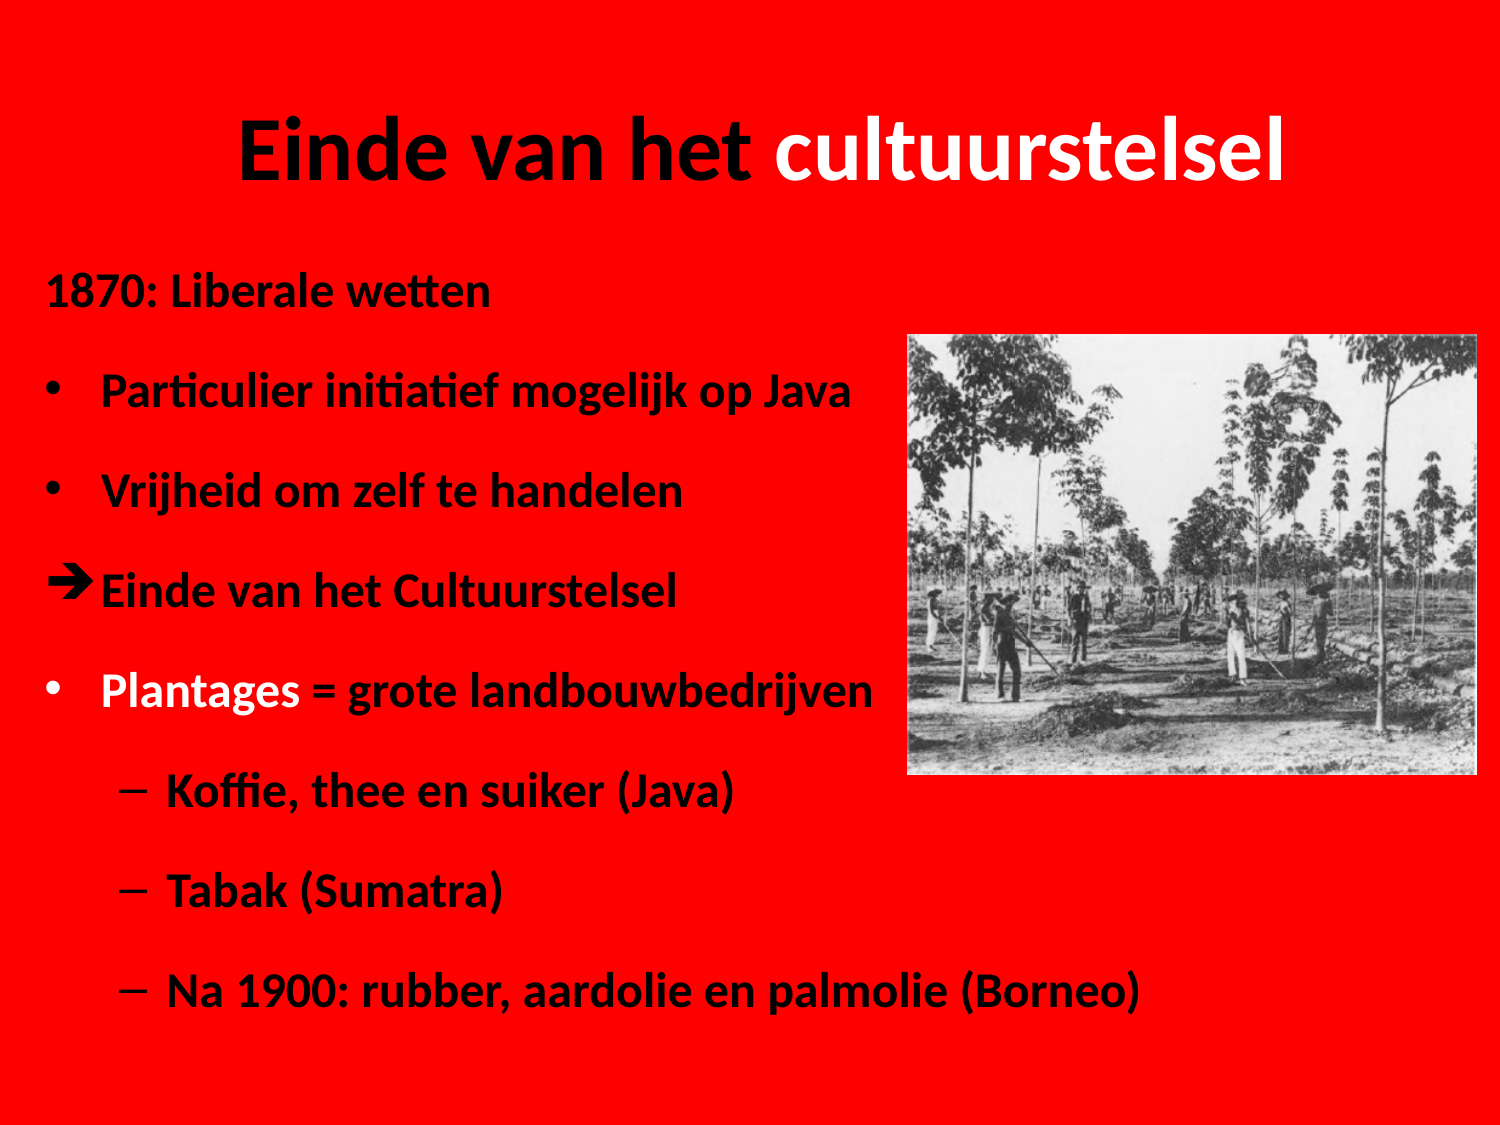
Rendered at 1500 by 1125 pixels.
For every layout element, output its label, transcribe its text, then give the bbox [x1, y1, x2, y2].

list 1870: Liberale wetten Particulier initiatief mogelijk op Java Vrijheid om zelf te handelen Einde van het Cultuurstelsel Plantages = grote landbouwbedrijven Koffie, thee en suiker (Java) Tabak (Sumatra) Na 1900: rubber, aardolie en palmolie (Borneo) [29, 219, 1347, 1054]
title Einde van het cultuurstelsel [125, 50, 1400, 238]
picture [907, 334, 1477, 776]
